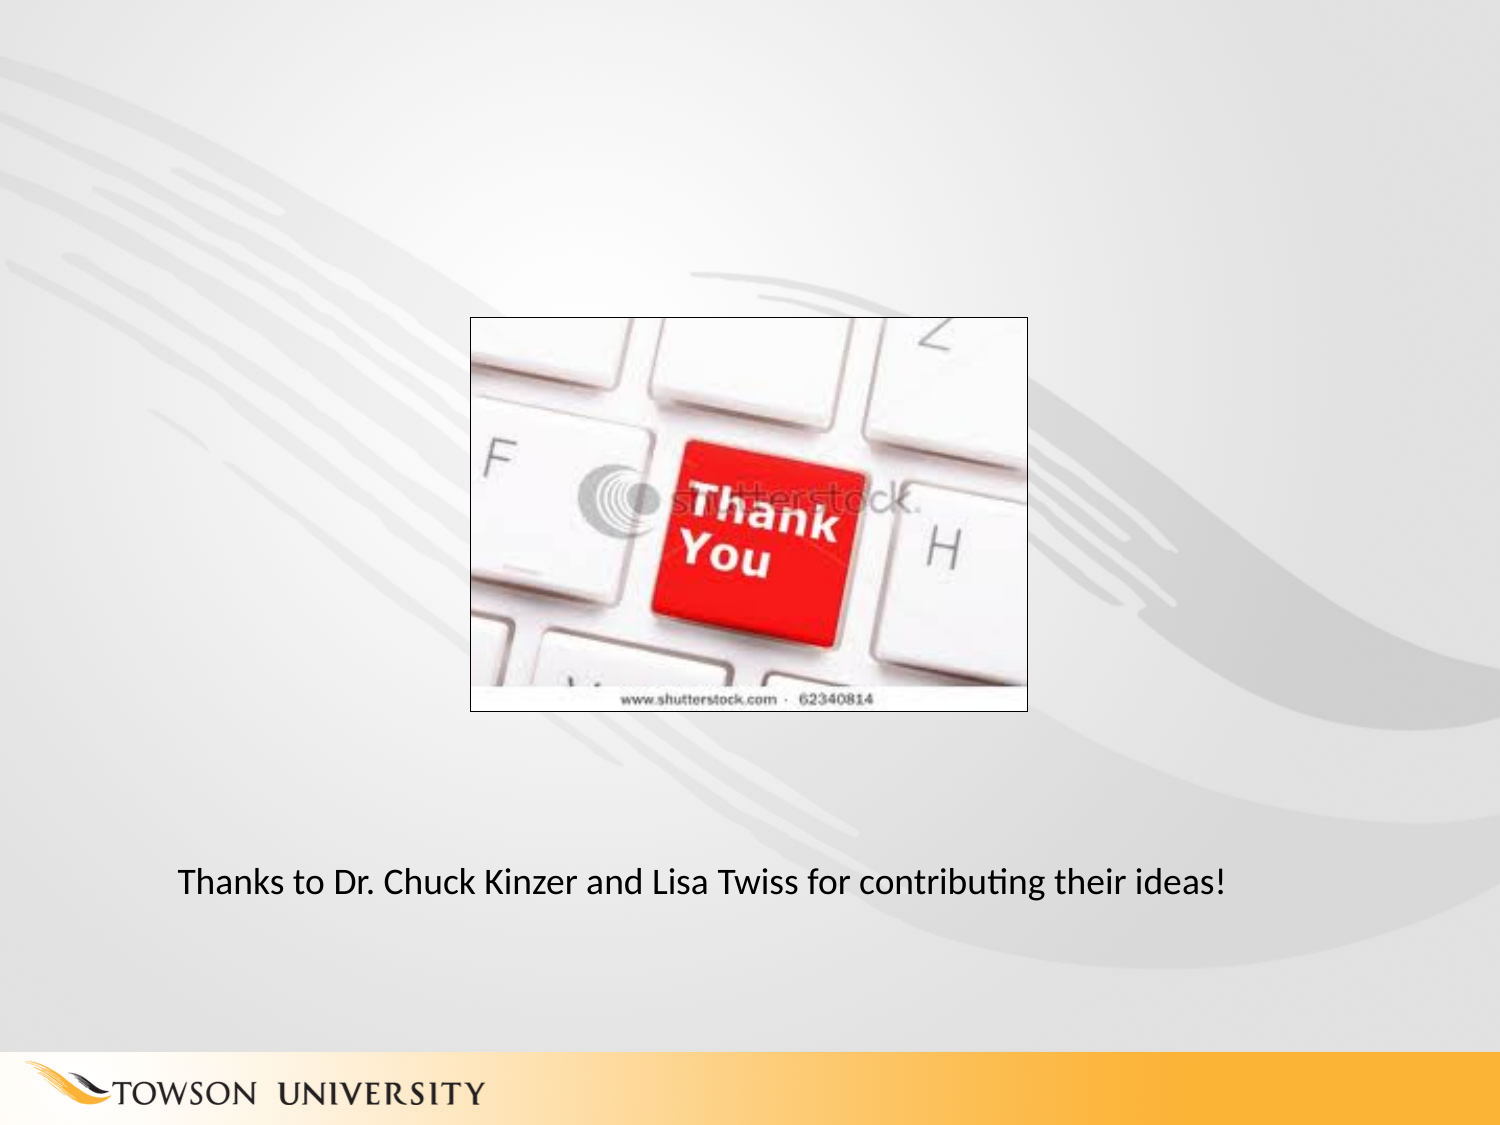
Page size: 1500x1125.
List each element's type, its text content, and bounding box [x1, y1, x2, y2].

text_box Thanks to Dr. Chuck Kinzer and Lisa Twiss for contributing their ideas! [162, 849, 1244, 910]
picture [0, 0, 1500, 1125]
